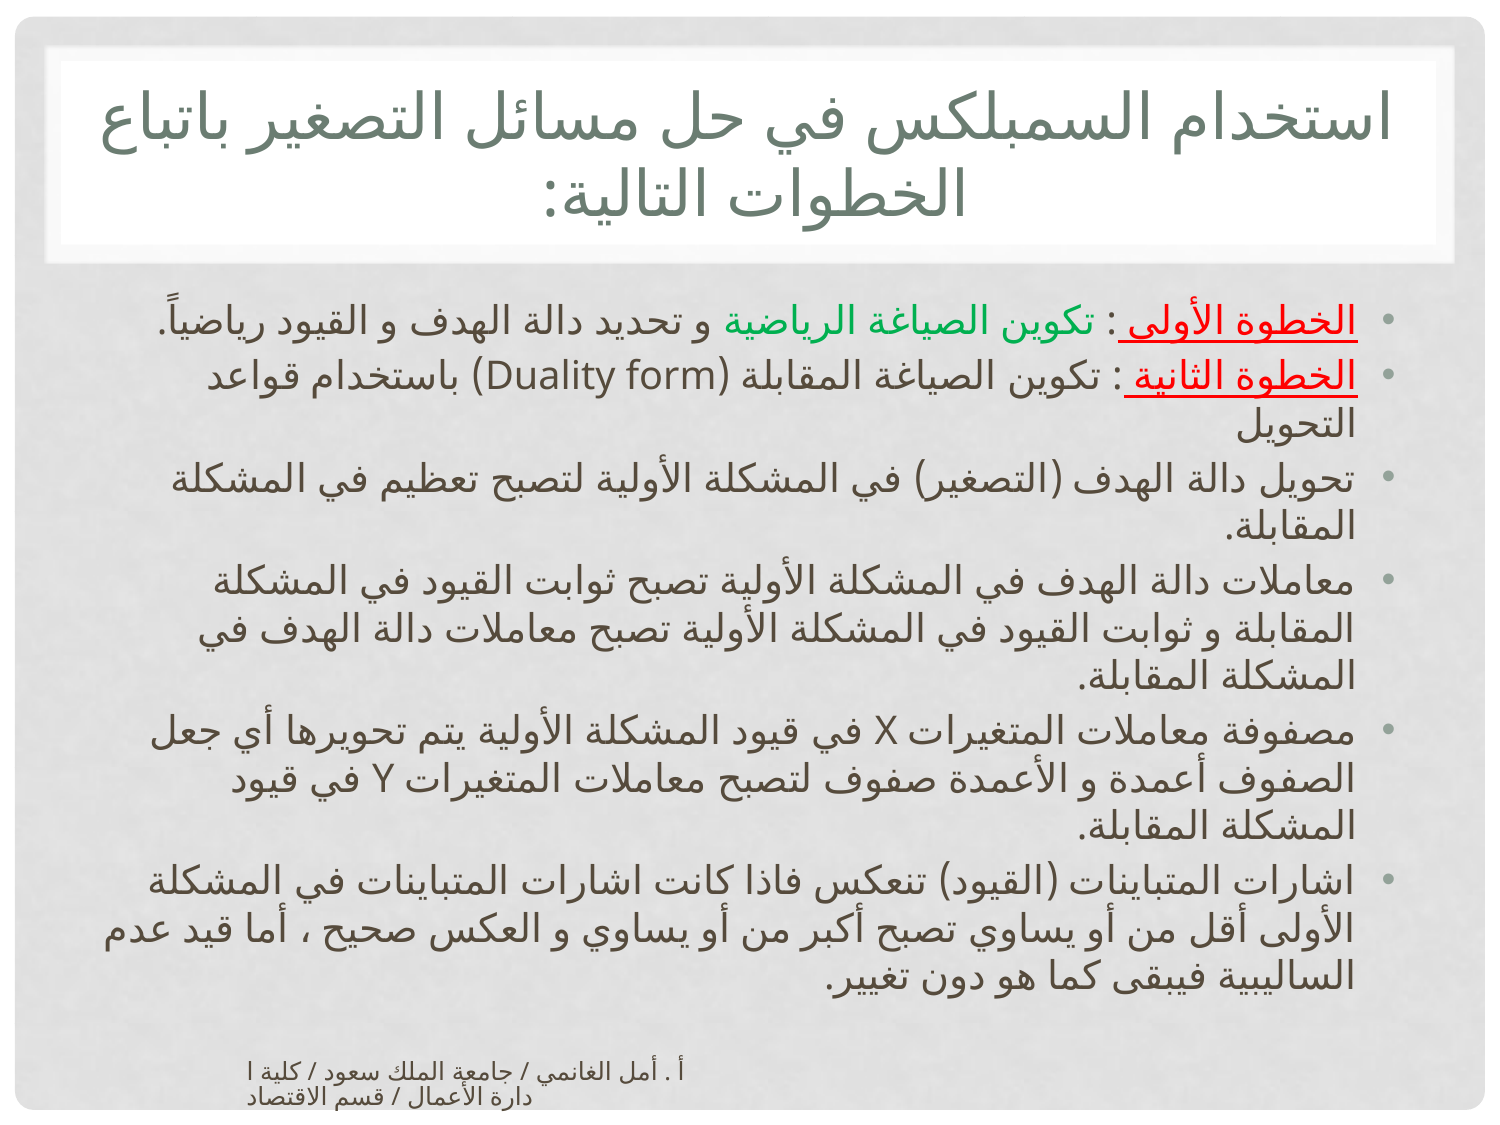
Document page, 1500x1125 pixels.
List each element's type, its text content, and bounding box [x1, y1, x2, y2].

footer أ . أمل الغانمي / جامعة الملك سعود / كلية ادارة الأعمال / قسم الاقتصاد [512, 1042, 988, 1103]
list الخطوة الأولى : تكوين الصياغة الرياضية و تحديد دالة الهدف و القيود رياضياً. الخطوة الثانية : تكوين الصياغة المقابلة (Duality form) باستخدام قواعد التحويل تحويل دالة الهدف (التصغير) في المشكلة الأولية لتصبح تعظيم في المشكلة المقابلة. معاملات دالة الهدف في المشكلة الأولية تصبح ثوابت القيود في المشكلة المقابلة و ثوابت القيود في المشكلة الأولية تصبح معاملات دالة الهدف في المشكلة المقابلة. مصفوفة معاملات المتغيرات X في قيود المشكلة الأولية يتم تحويرها أي جعل الصفوف أعمدة و الأعمدة صفوف لتصبح معاملات المتغيرات Y في قيود المشكلة المقابلة. اشارات المتباينات (القيود) تنعكس فاذا كانت اشارات المتباينات في المشكلة الأولى أقل من أو يساوي تصبح أكبر من أو يساوي و العكس صحيح ، أما قيد عدم الساليبية فيبقى كما هو دون تغيير. [75, 287, 1425, 1005]
title استخدام السمبلكس في حل مسائل التصغير باتباع الخطوات التالية: [69, 66, 1425, 238]
